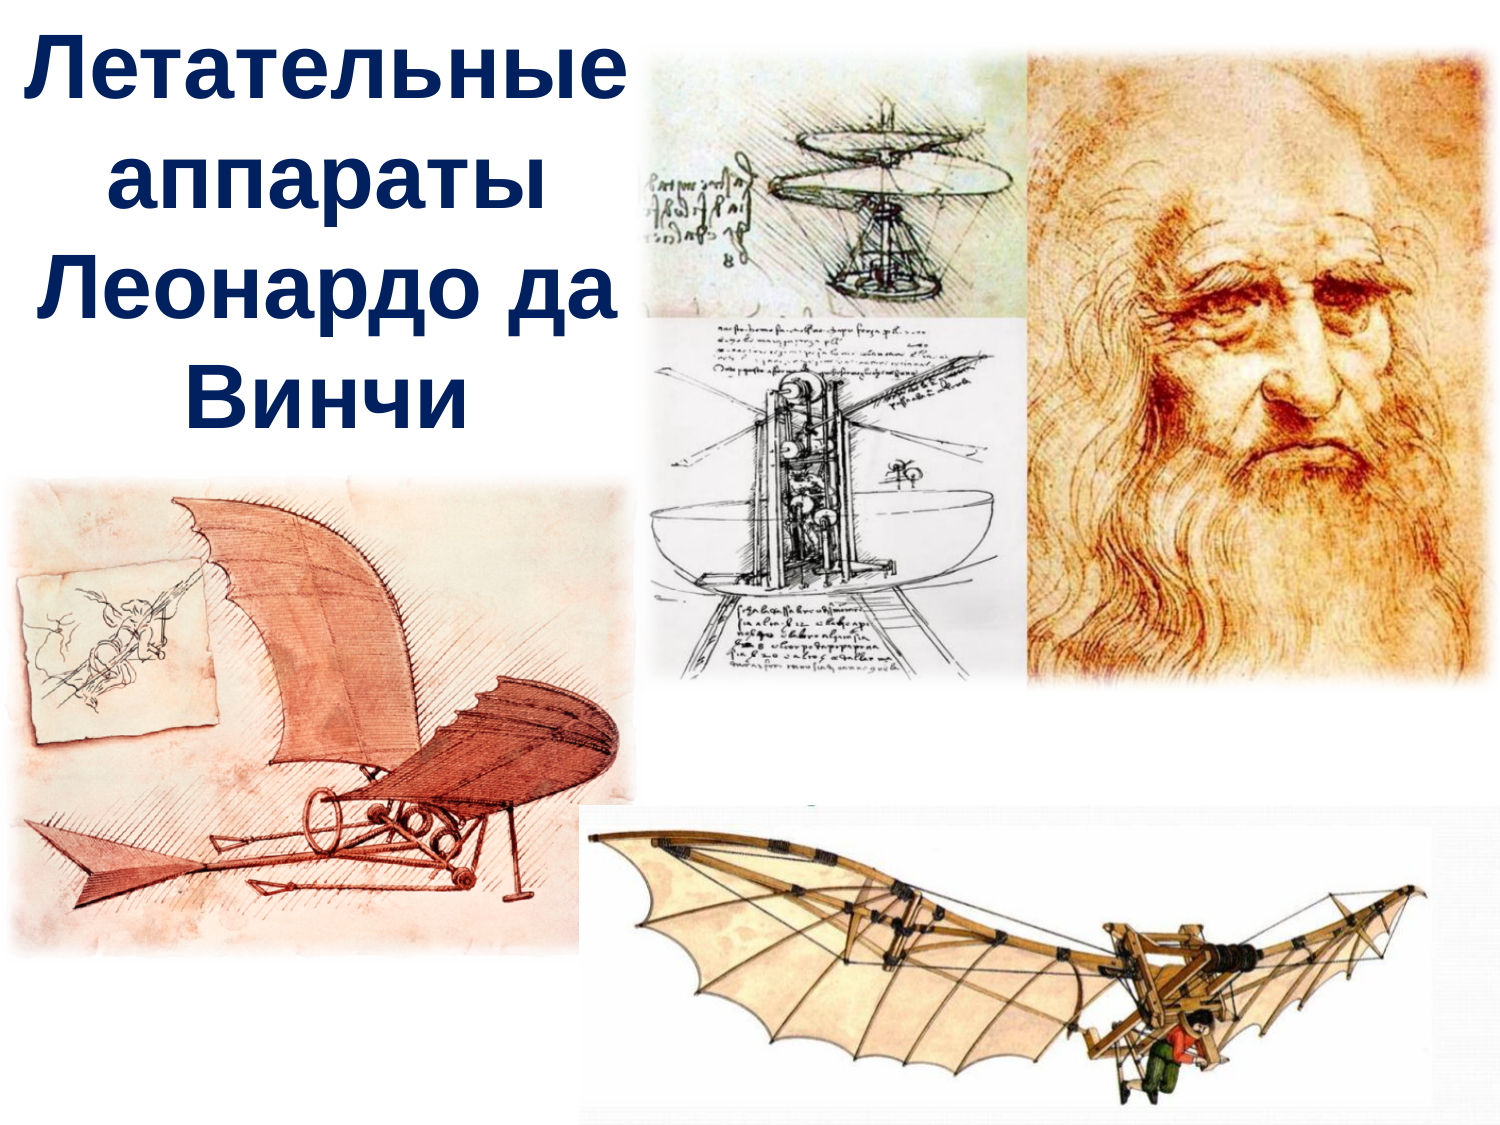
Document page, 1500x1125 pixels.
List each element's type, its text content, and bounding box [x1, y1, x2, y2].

text_box Летательные аппараты Леонардо да Винчи [0, 0, 656, 455]
picture [0, 42, 1500, 1125]
